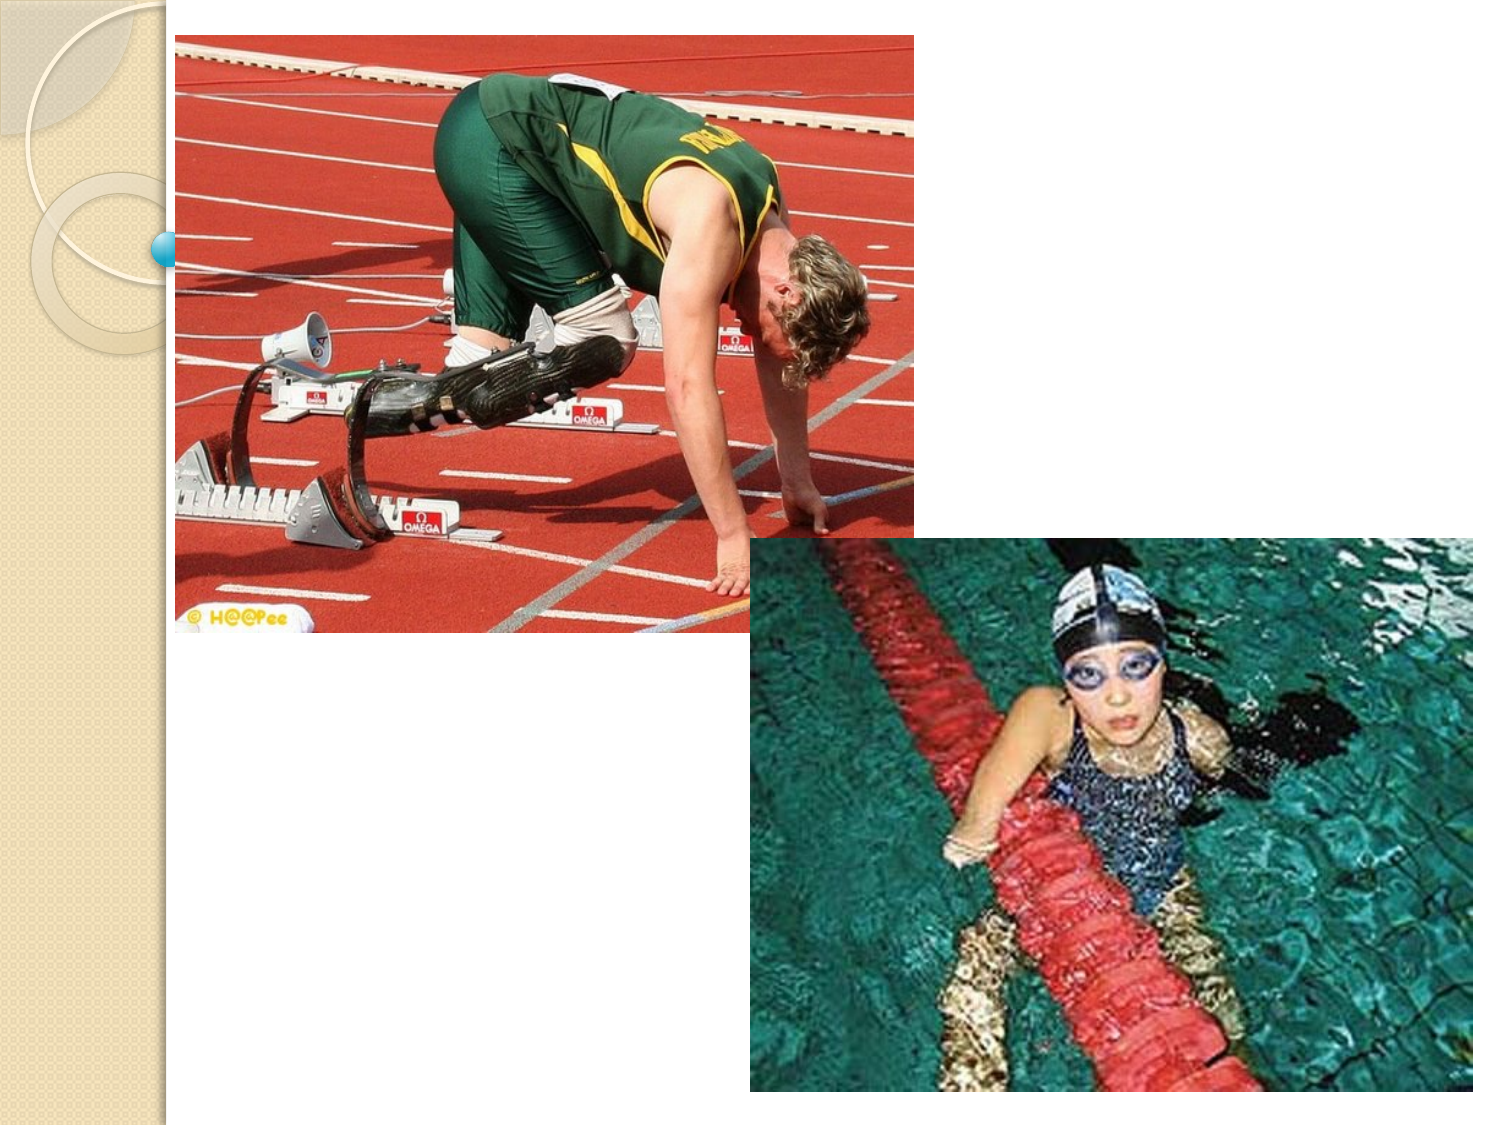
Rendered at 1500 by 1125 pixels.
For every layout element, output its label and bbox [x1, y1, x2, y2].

picture [175, 34, 1473, 1092]
